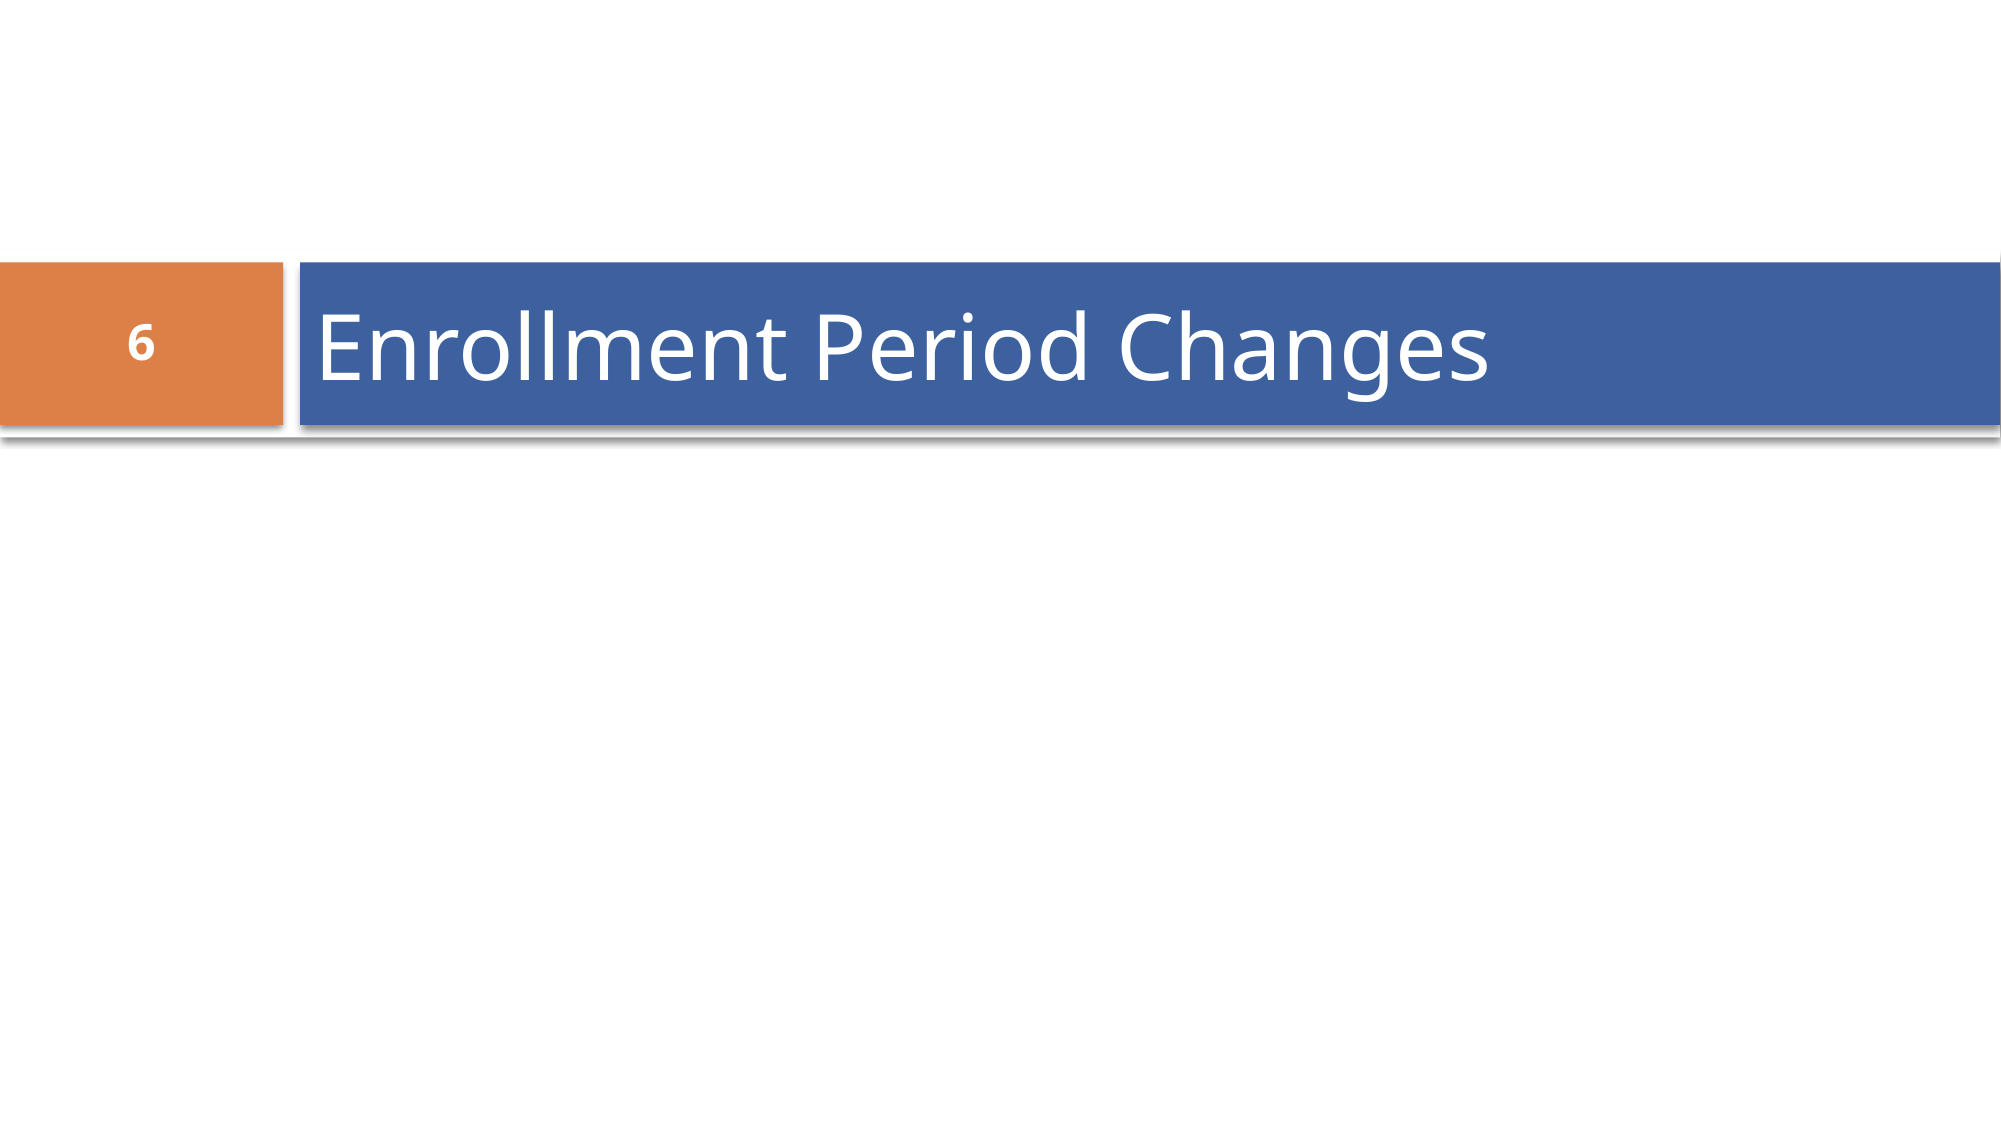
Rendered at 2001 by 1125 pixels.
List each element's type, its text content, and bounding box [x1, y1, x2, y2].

title Enrollment Period Changes [300, 262, 1967, 425]
slide_number 6 [0, 287, 284, 403]
